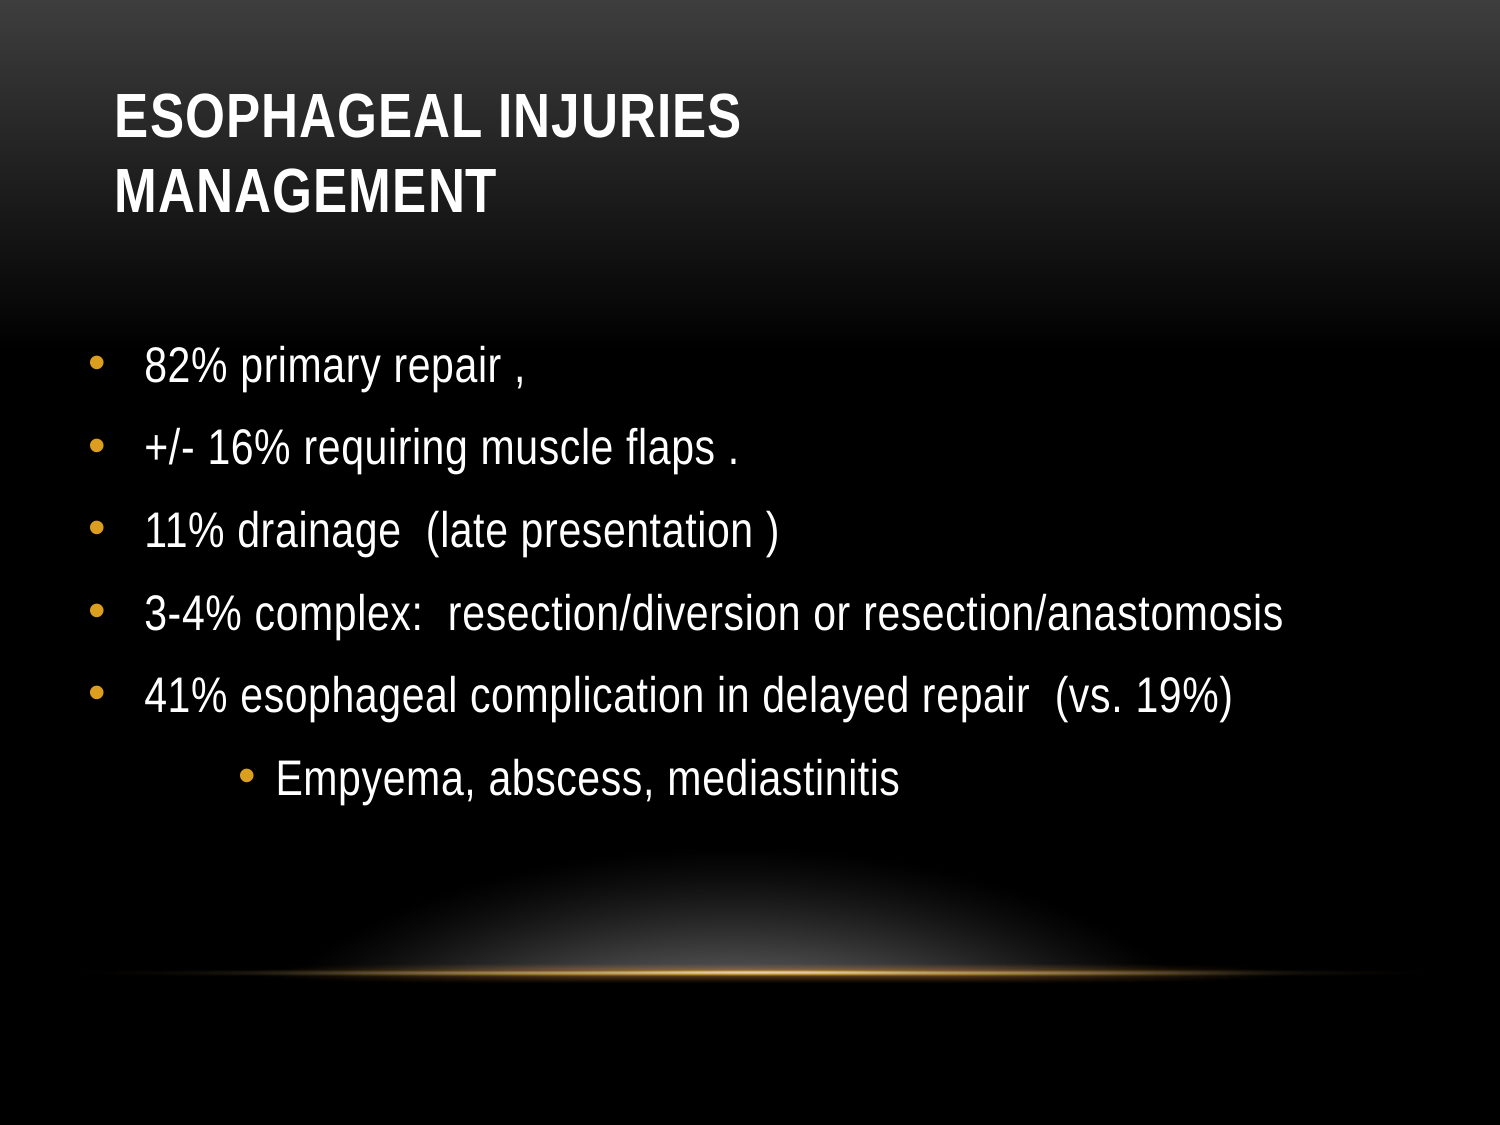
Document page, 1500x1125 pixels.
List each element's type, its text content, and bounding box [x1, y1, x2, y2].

picture [0, 0, 1500, 1125]
title Esophageal injuries Management [99, 45, 1400, 233]
list 82% primary repair , +/- 16% requiring muscle flaps . 11% drainage (late presentation ) 3-4% complex: resection/diversion or resection/anastomosis 41% esophageal complication in delayed repair (vs. 19%) Empyema, abscess, mediastinitis [73, 324, 1450, 1068]
